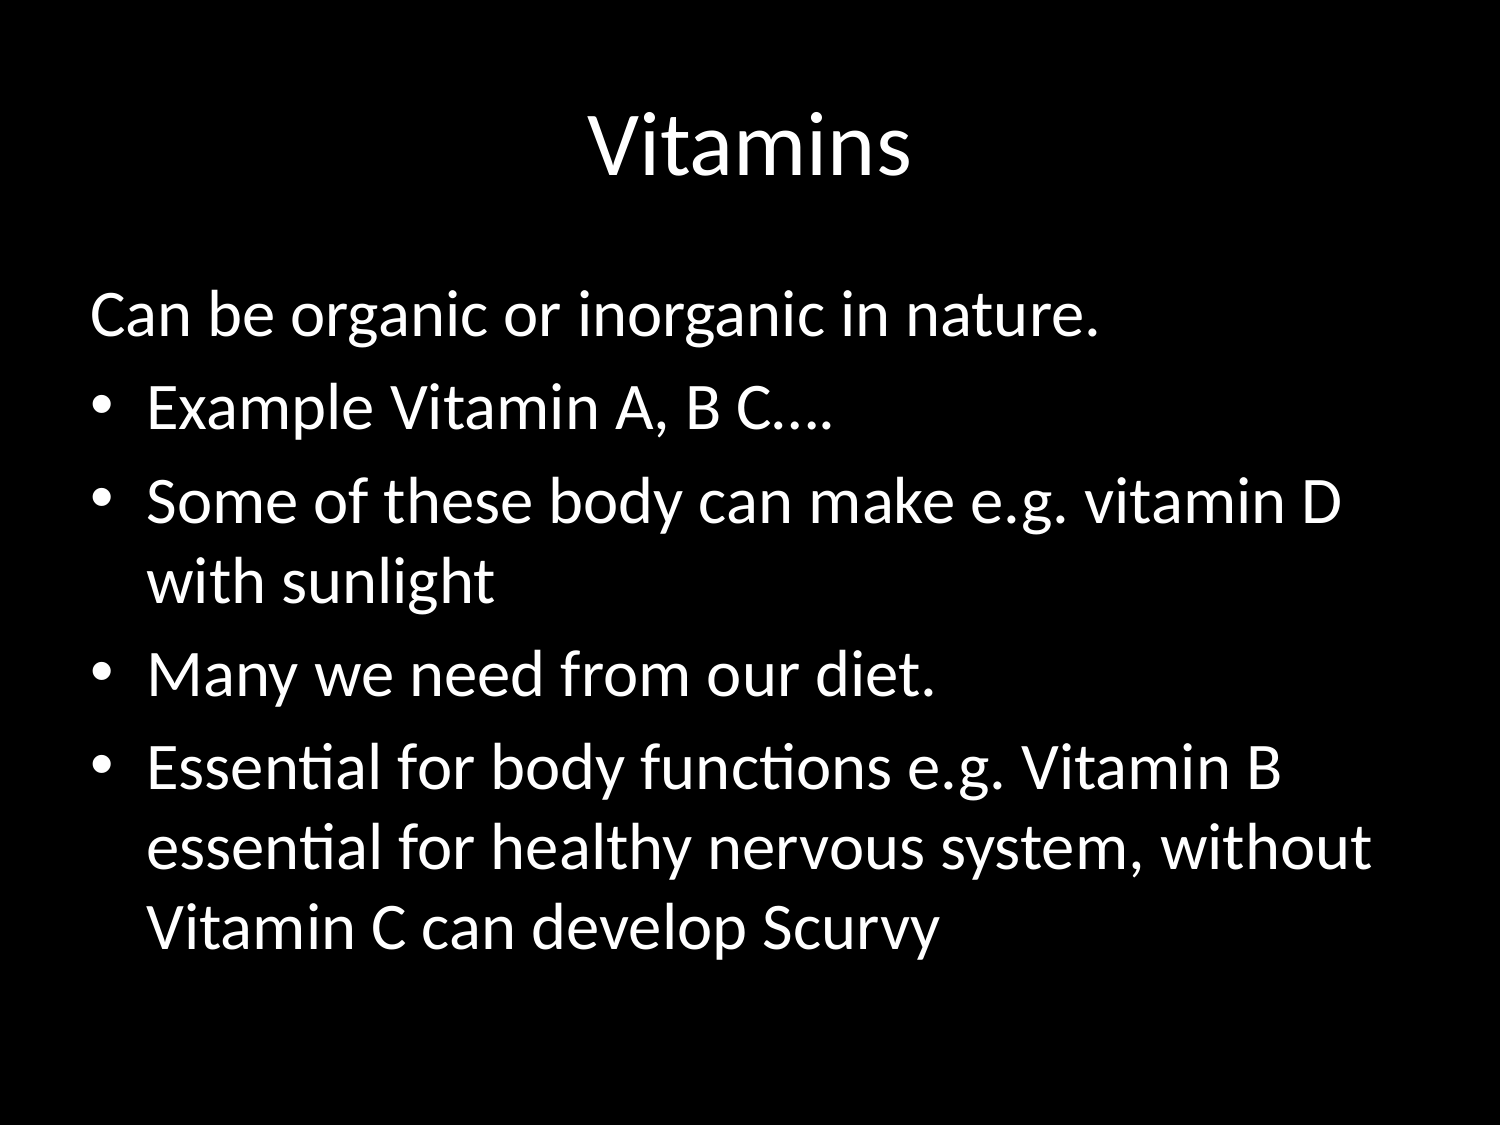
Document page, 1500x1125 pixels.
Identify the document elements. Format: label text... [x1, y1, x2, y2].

list Can be organic or inorganic in nature. Example Vitamin A, B C…. Some of these body can make e.g. vitamin D with sunlight Many we need from our diet. Essential for body functions e.g. Vitamin B essential for healthy nervous system, without Vitamin C can develop Scurvy [75, 262, 1425, 1005]
title Vitamins [75, 45, 1425, 233]
